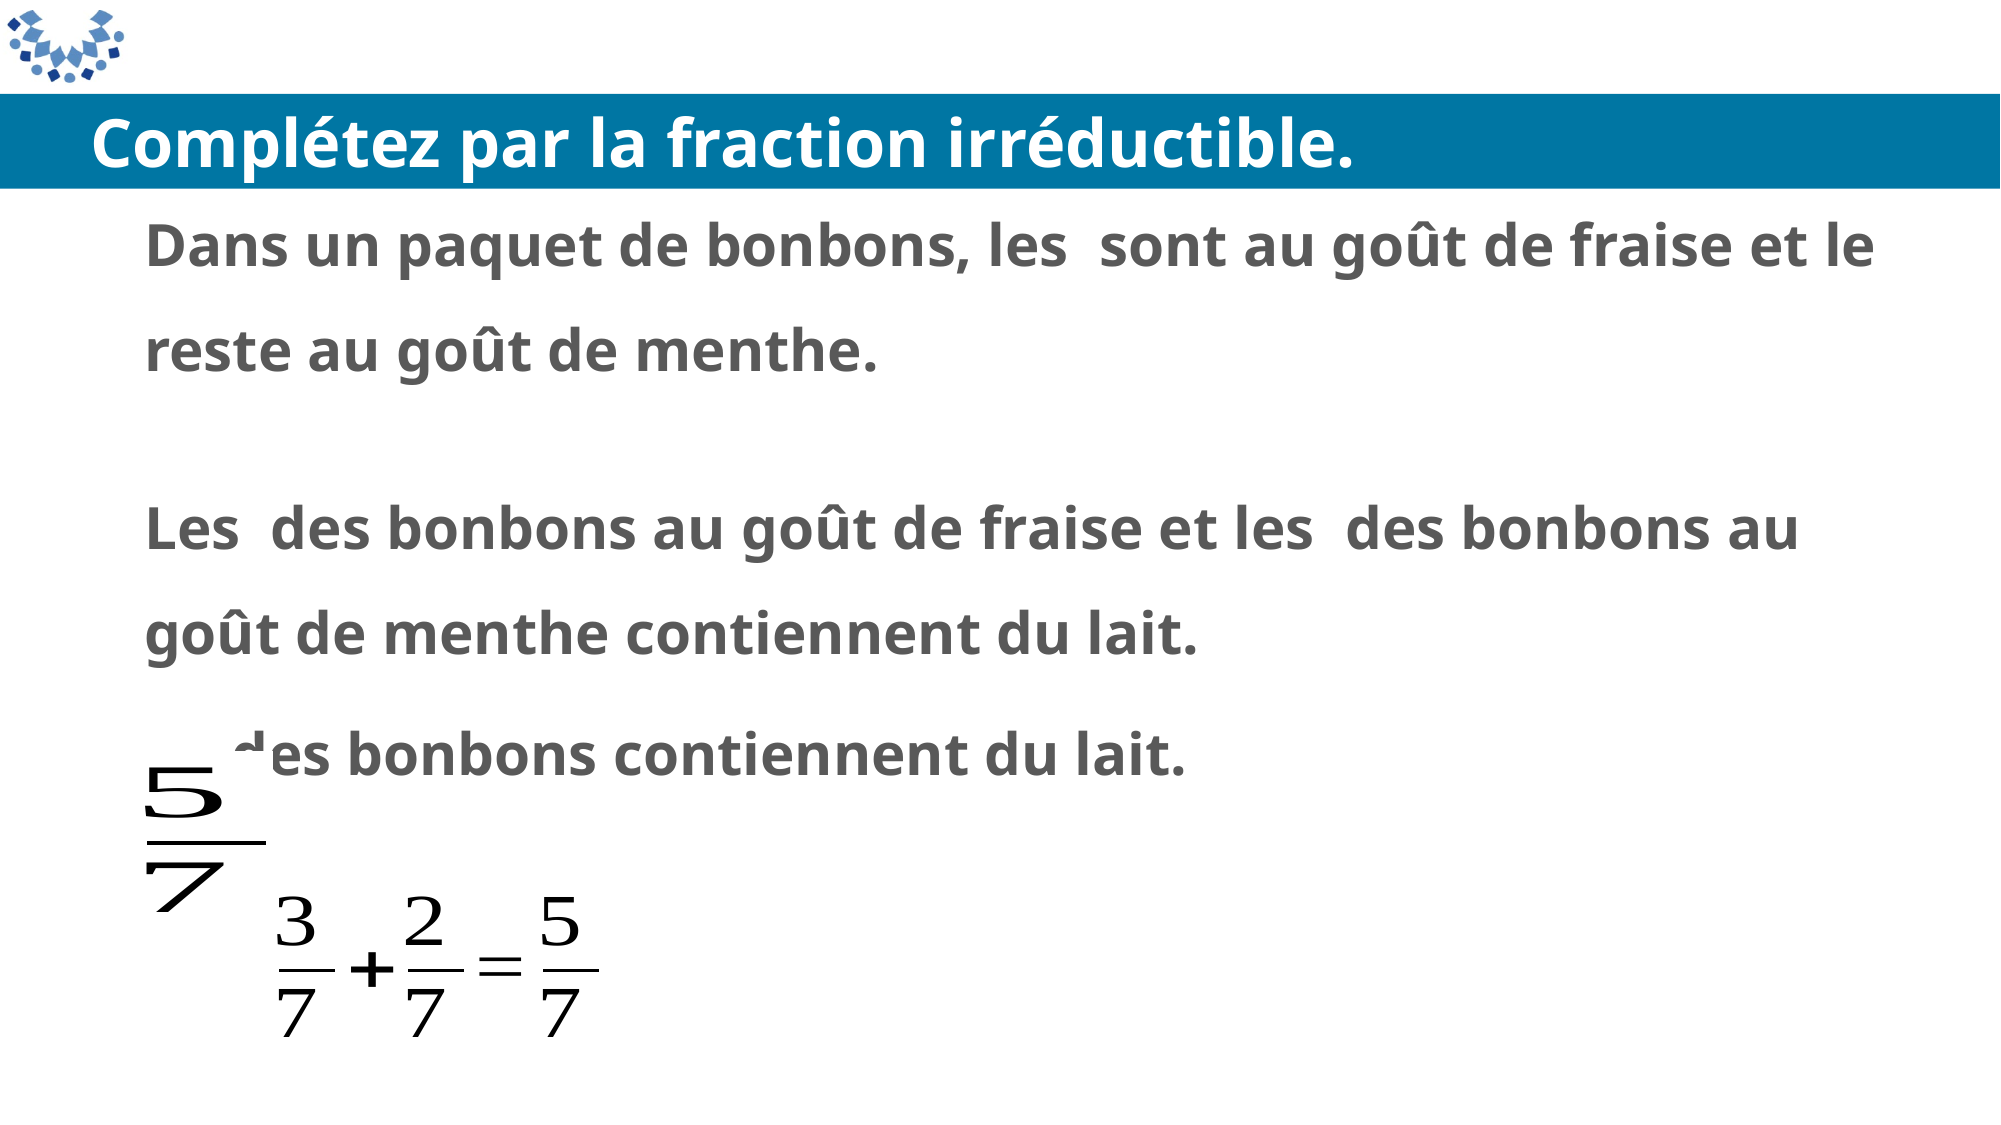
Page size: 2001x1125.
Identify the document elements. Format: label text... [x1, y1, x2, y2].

picture [0, 10, 129, 87]
text_box Complétez par la fraction irréductible. [0, 93, 2000, 189]
